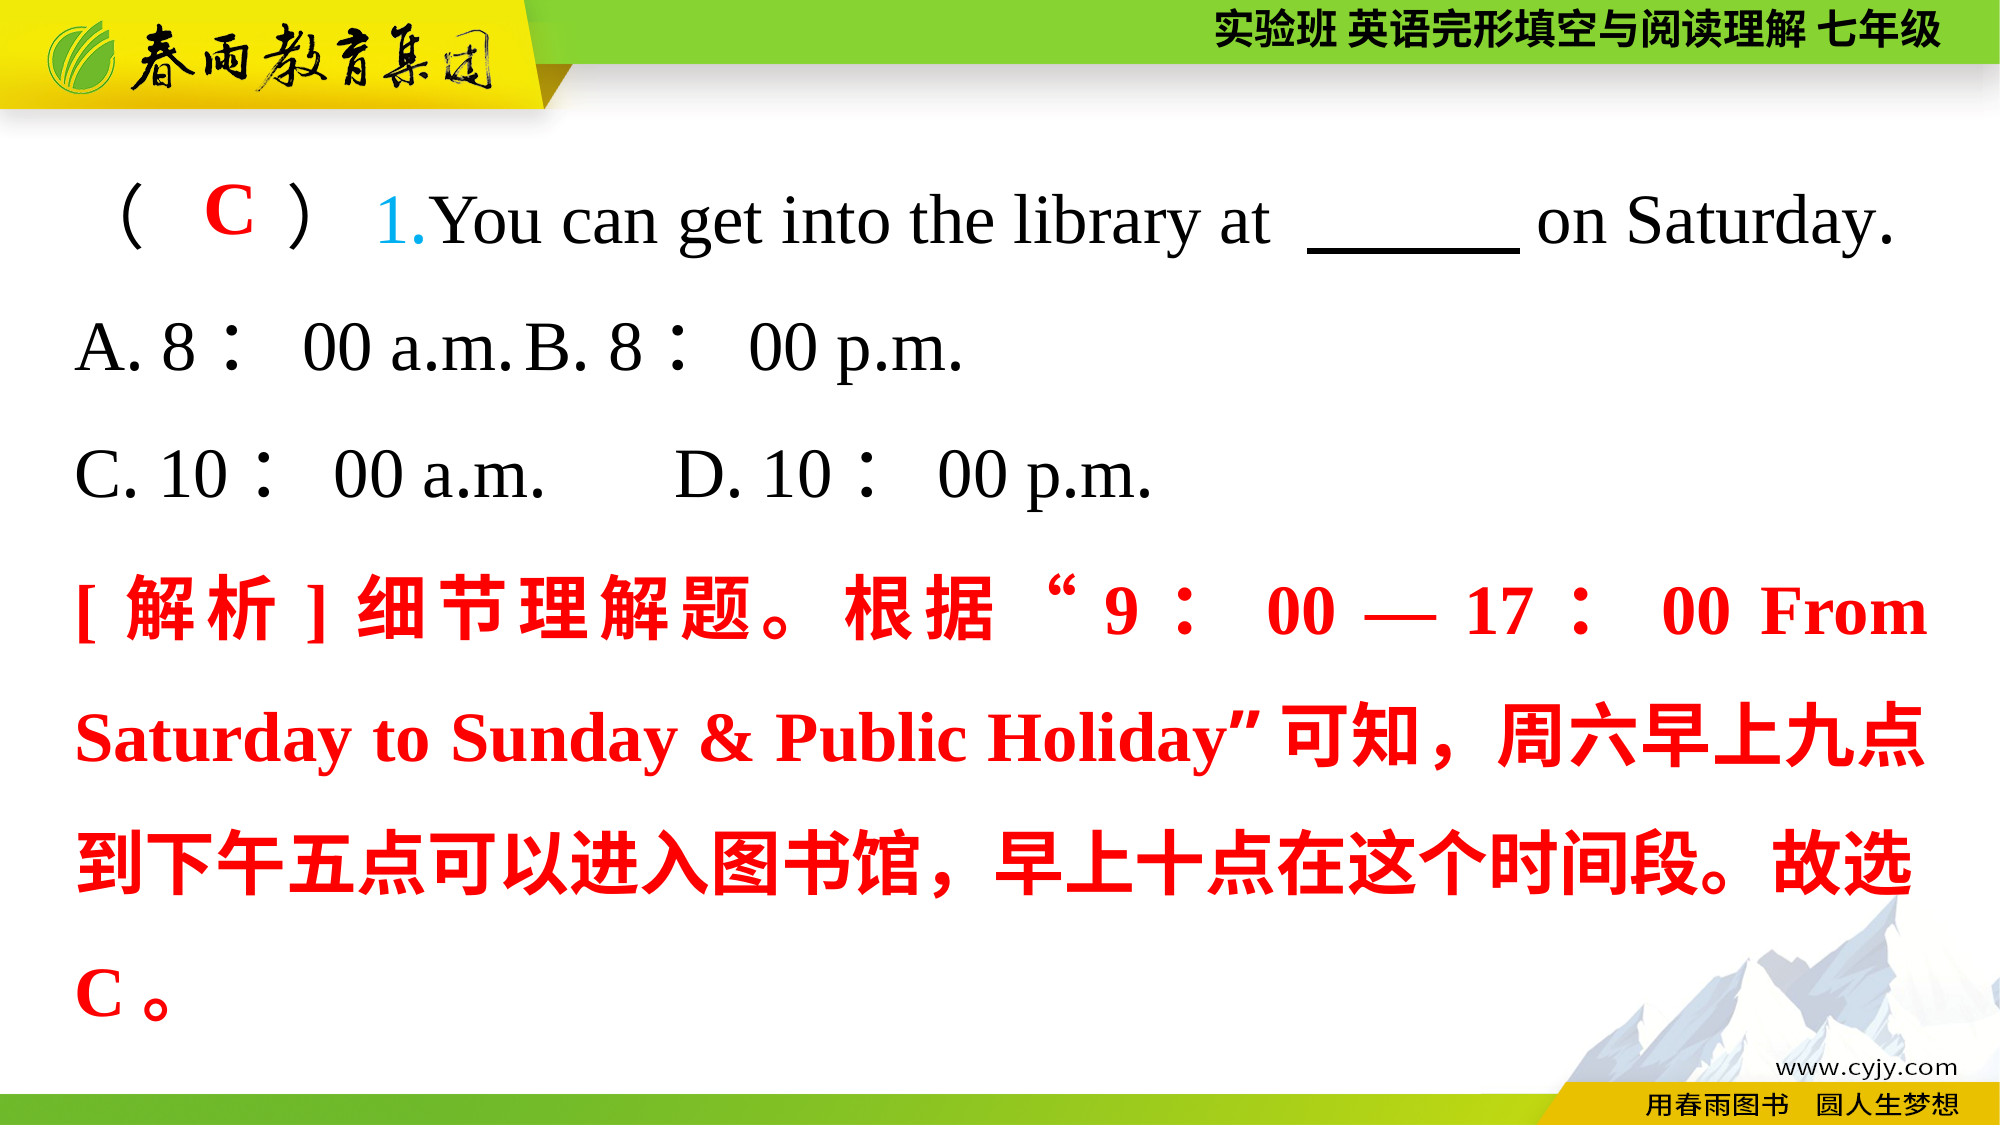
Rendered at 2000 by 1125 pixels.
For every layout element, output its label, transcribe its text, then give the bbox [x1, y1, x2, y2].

text_box [解析]细节理解题。根据“9：00 — 17：00 From Saturday to Sunday & Public Holiday”可知，周六早上九点到下午五点可以进入图书馆，早上十点在这个时间段。故选C。 [59, 513, 1944, 1039]
list （ ）1.You can get into the library at on Saturday. A. 8：00 a.m. B. 8：00 p.m. C. 10：00 a.m. D. 10：00 p.m. [59, 122, 1944, 513]
text_box C [188, 152, 273, 258]
picture [0, 0, 2000, 1125]
